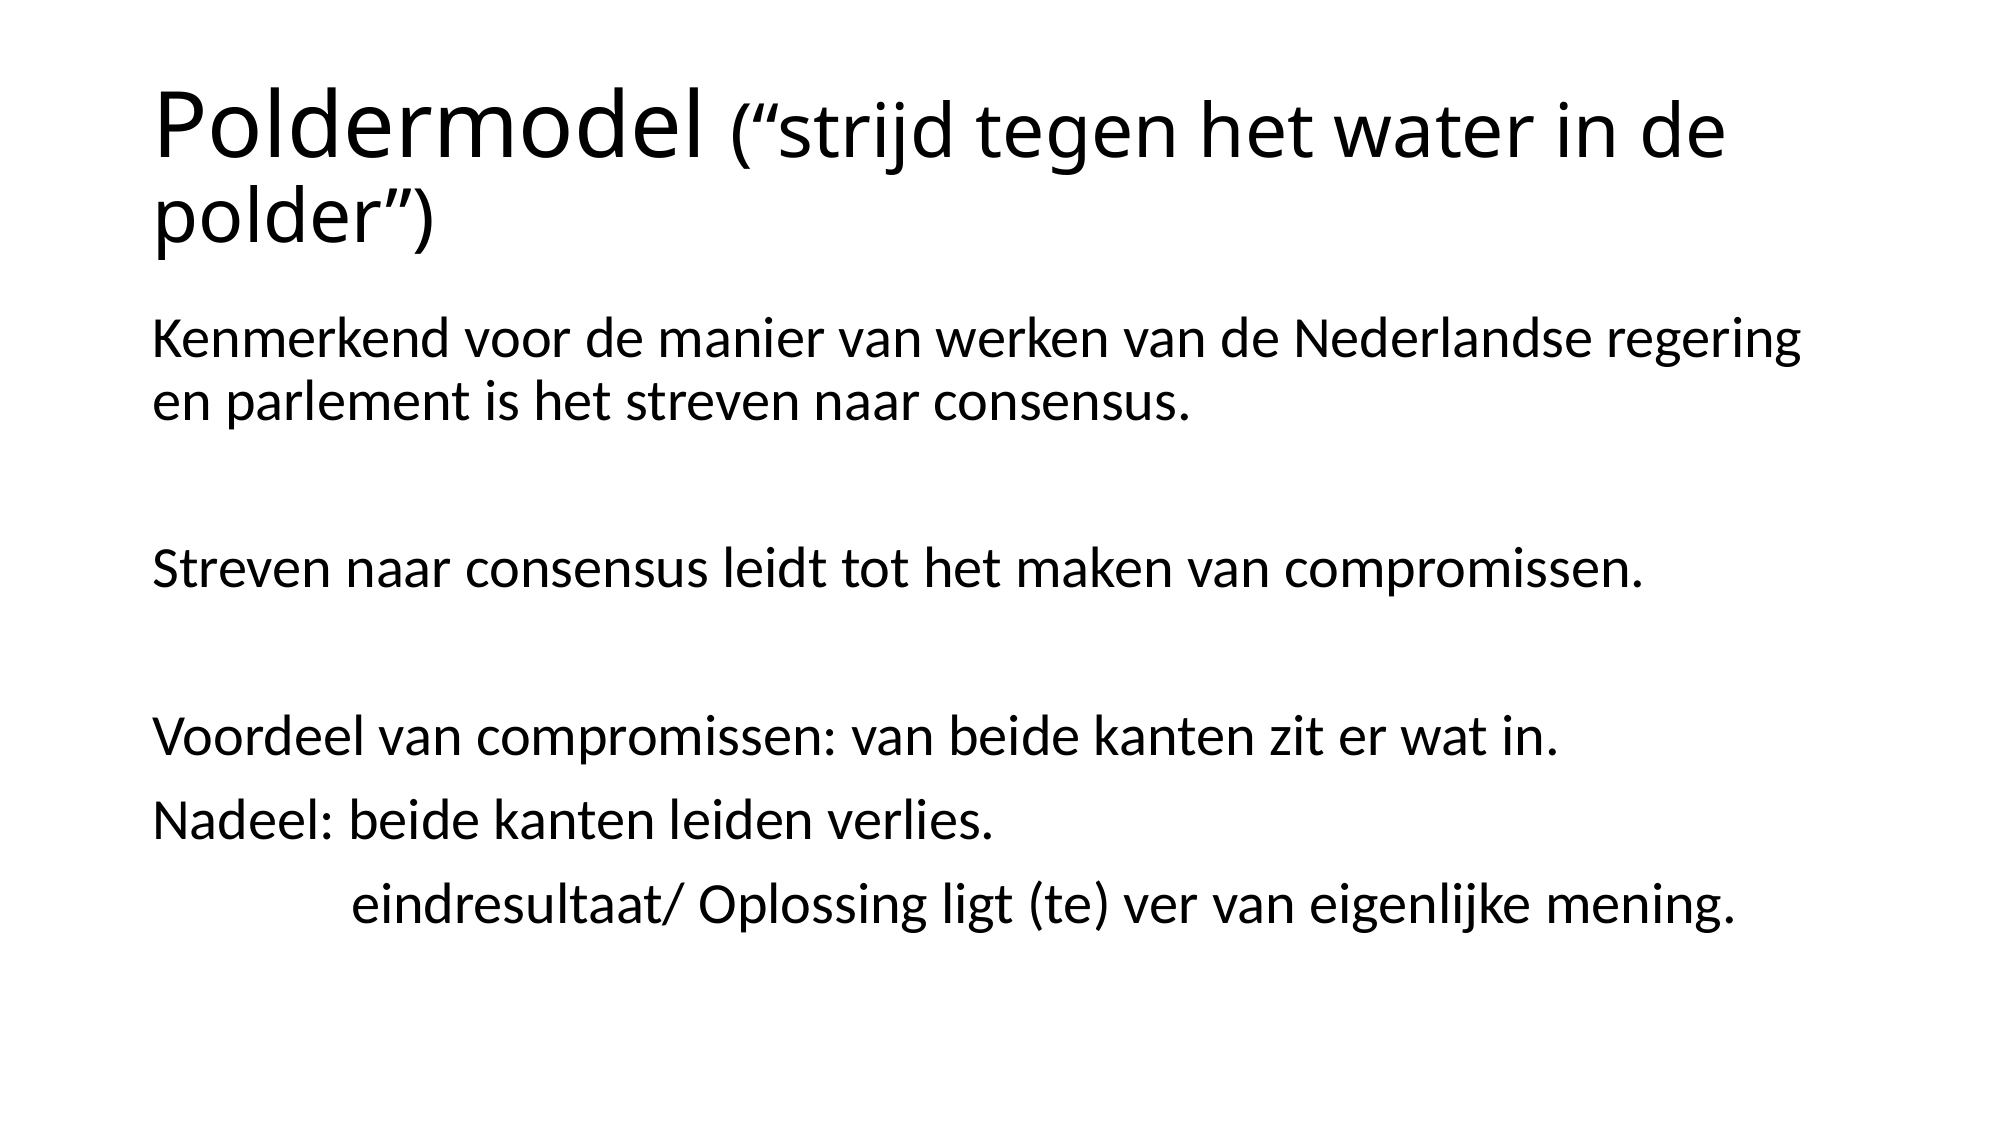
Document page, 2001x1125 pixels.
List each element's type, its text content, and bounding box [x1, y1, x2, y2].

list Kenmerkend voor de manier van werken van de Nederlandse regering en parlement is het streven naar consensus. Streven naar consensus leidt tot het maken van compromissen. Voordeel van compromissen: van beide kanten zit er wat in. Nadeel: beide kanten leiden verlies. eindresultaat/ Oplossing ligt (te) ver van eigenlijke mening. [137, 299, 1863, 1014]
title Poldermodel (“strijd tegen het water in de polder”) [137, 59, 1863, 278]
